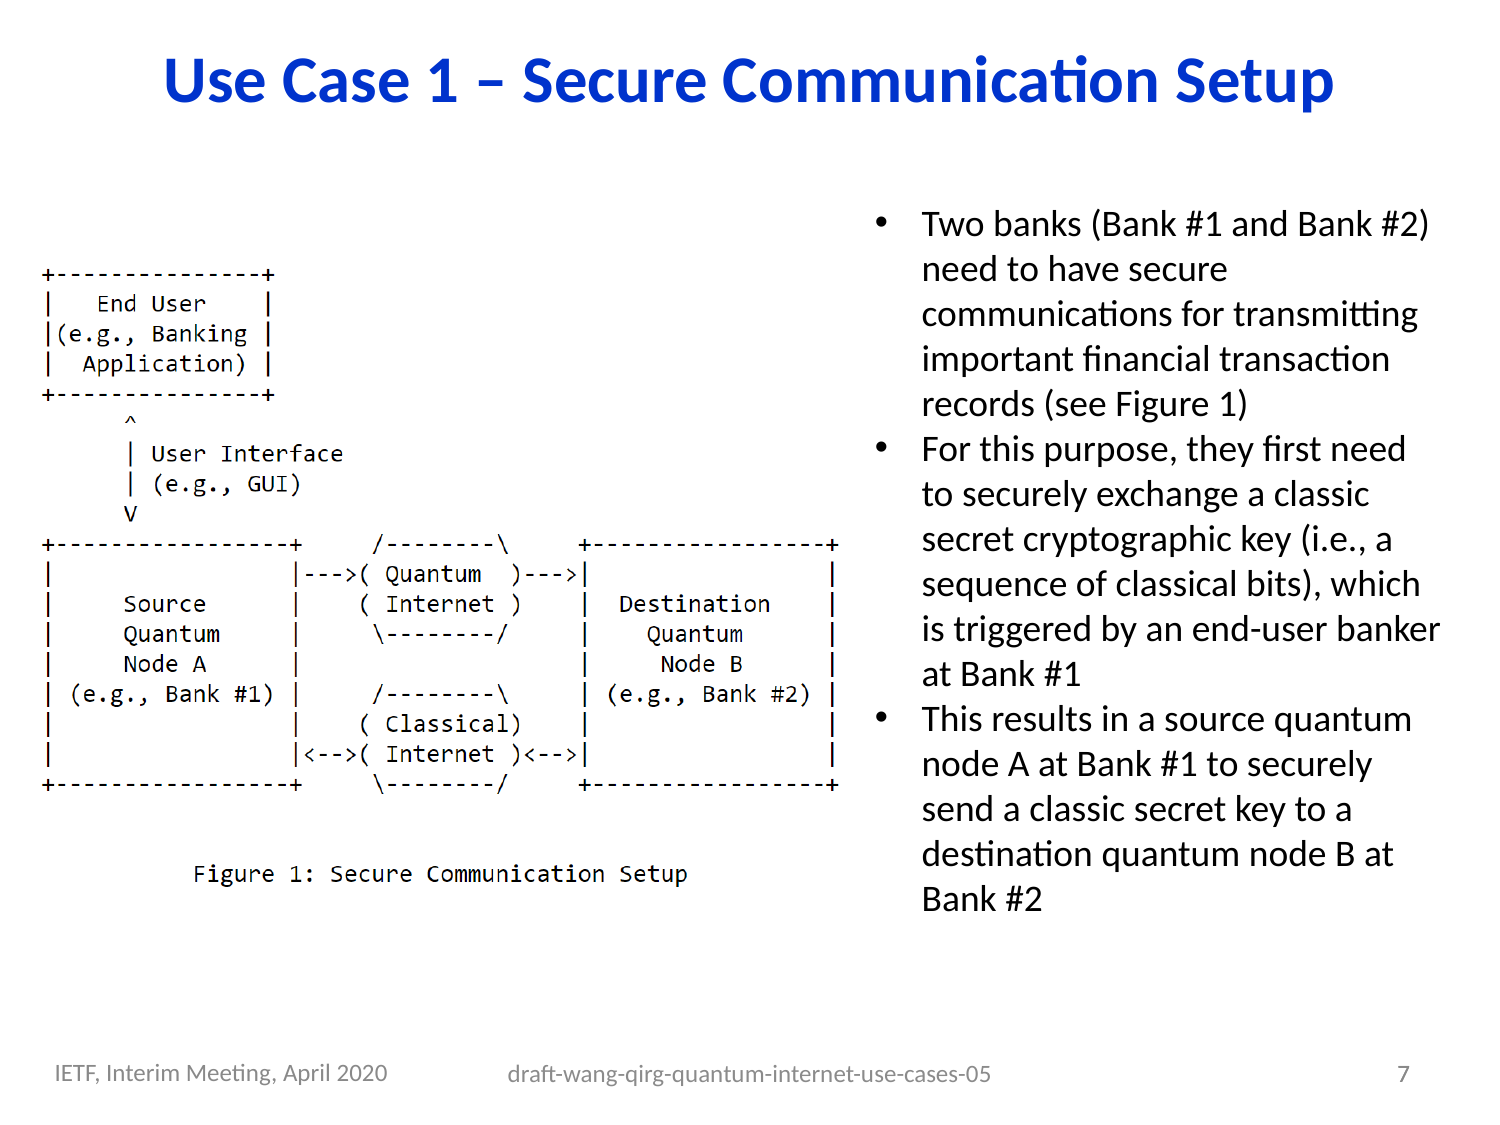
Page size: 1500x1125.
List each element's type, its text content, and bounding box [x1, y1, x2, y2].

text_box Two banks (Bank #1 and Bank #2) need to have secure communications for transmitting important financial transaction records (see Figure 1) For this purpose, they first need to securely exchange a classic secret cryptographic key (i.e., a sequence of classical bits), which is triggered by an end-user banker at Bank #1 This results in a source quantum node A at Bank #1 to securely send a classic secret key to a destination quantum node B at Bank #2 [860, 191, 1460, 927]
slide_number 7 [1074, 1042, 1425, 1103]
text_box Use Case 1 – Secure Communication Setup [0, 0, 1500, 152]
text_box IETF, Interim Meeting, April 2020 [39, 1041, 425, 1102]
footer draft-wang-qirg-quantum-internet-use-cases-05 [450, 1042, 1050, 1103]
picture [39, 265, 841, 888]
